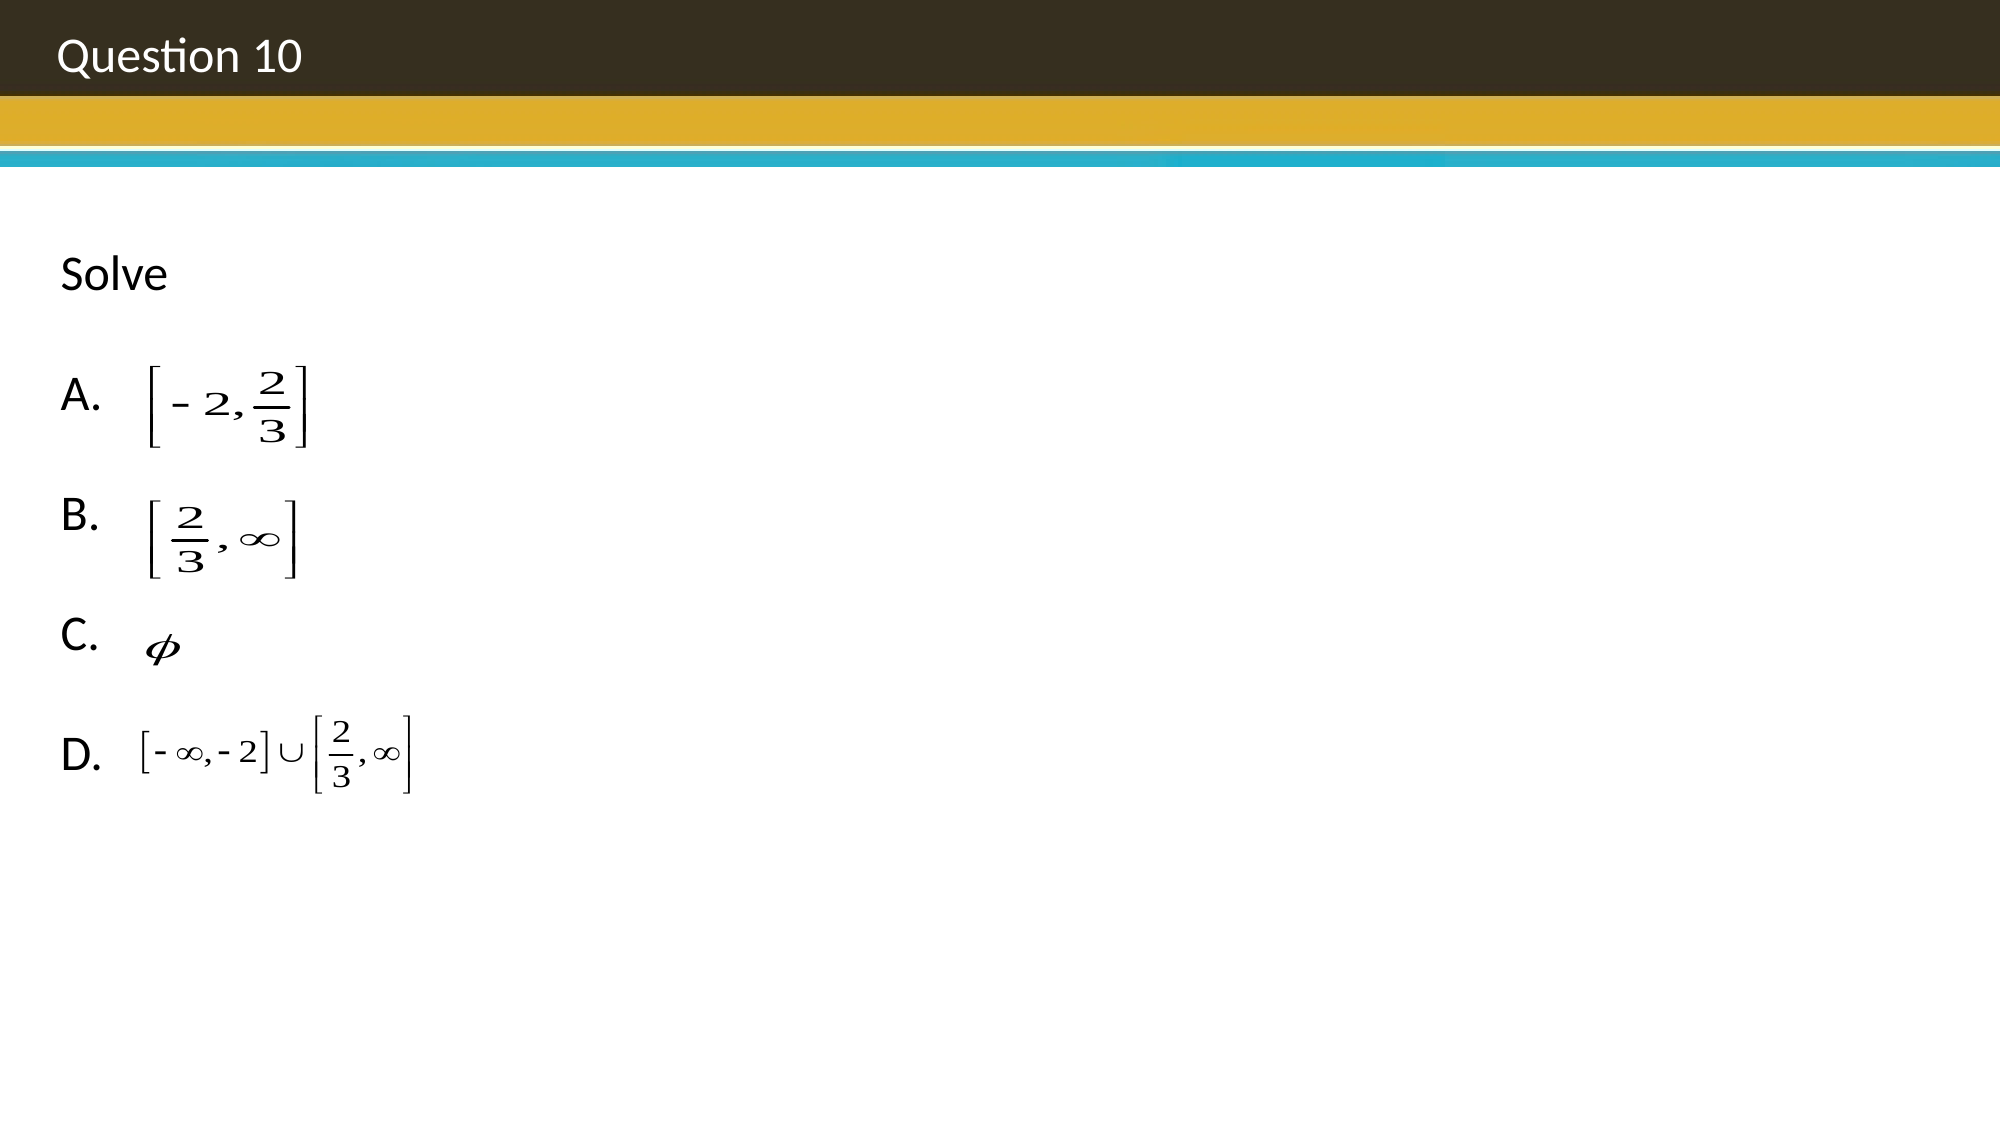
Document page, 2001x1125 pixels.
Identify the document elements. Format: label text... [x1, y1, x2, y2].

picture [135, 359, 327, 455]
picture [135, 495, 320, 586]
text_box Question 10 [41, 14, 318, 90]
picture [0, 0, 2000, 167]
picture [135, 625, 194, 675]
picture [135, 709, 424, 800]
